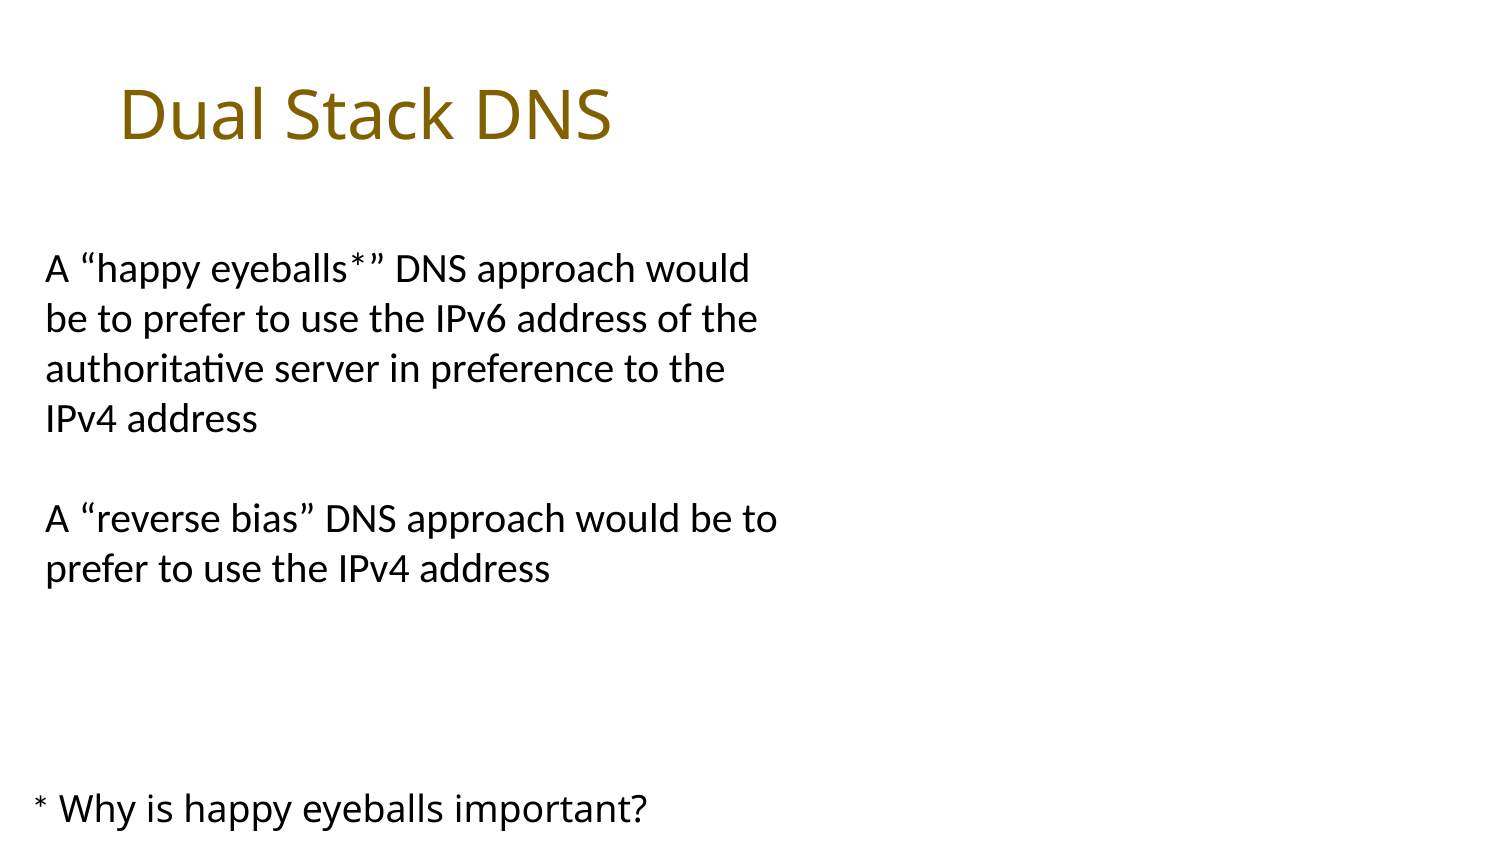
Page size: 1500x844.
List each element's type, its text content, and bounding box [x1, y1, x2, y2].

title Dual Stack DNS [103, 35, 1397, 199]
text_box A “happy eyeballs*” DNS approach would be to prefer to use the IPv6 address of the authoritative server in preference to the IPv4 address A “reverse bias” DNS approach would be to prefer to use the IPv4 address [30, 233, 814, 699]
text_box * Why is happy eyeballs important? [16, 777, 663, 838]
